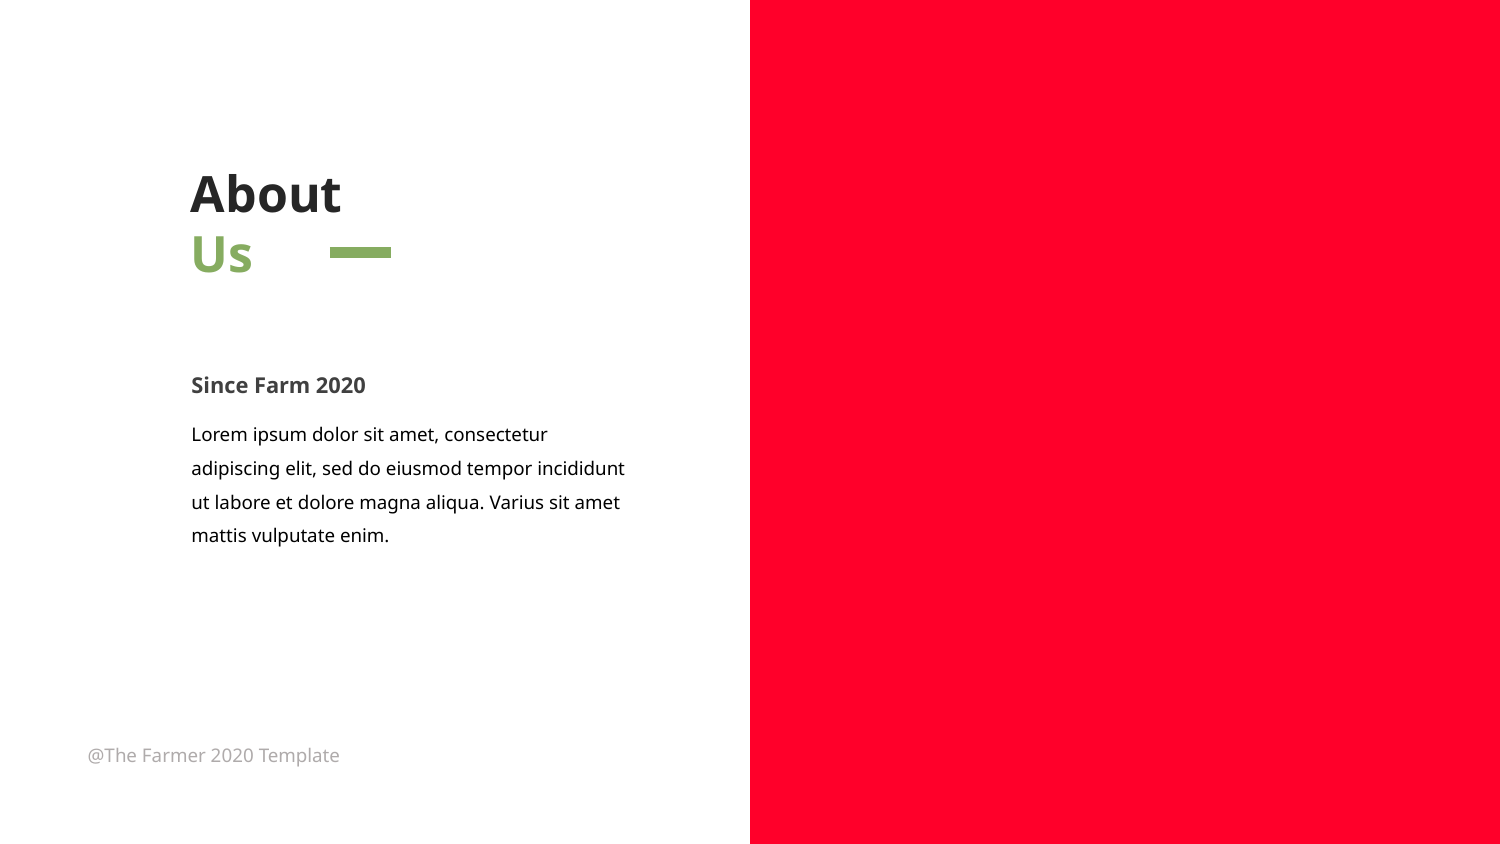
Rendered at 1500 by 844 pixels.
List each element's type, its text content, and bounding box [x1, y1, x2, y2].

text_box @The Farmer 2020 Template [72, 736, 584, 774]
text_box Since Farm 2020 [176, 364, 423, 404]
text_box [190, 194, 395, 253]
picture [749, 0, 1500, 844]
text_box Lorem ipsum dolor sit amet, consectetur adipiscing elit, sed do eiusmod tempor incididunt ut labore et dolore magna aliqua. Varius sit amet mattis vulputate enim. [176, 404, 644, 554]
